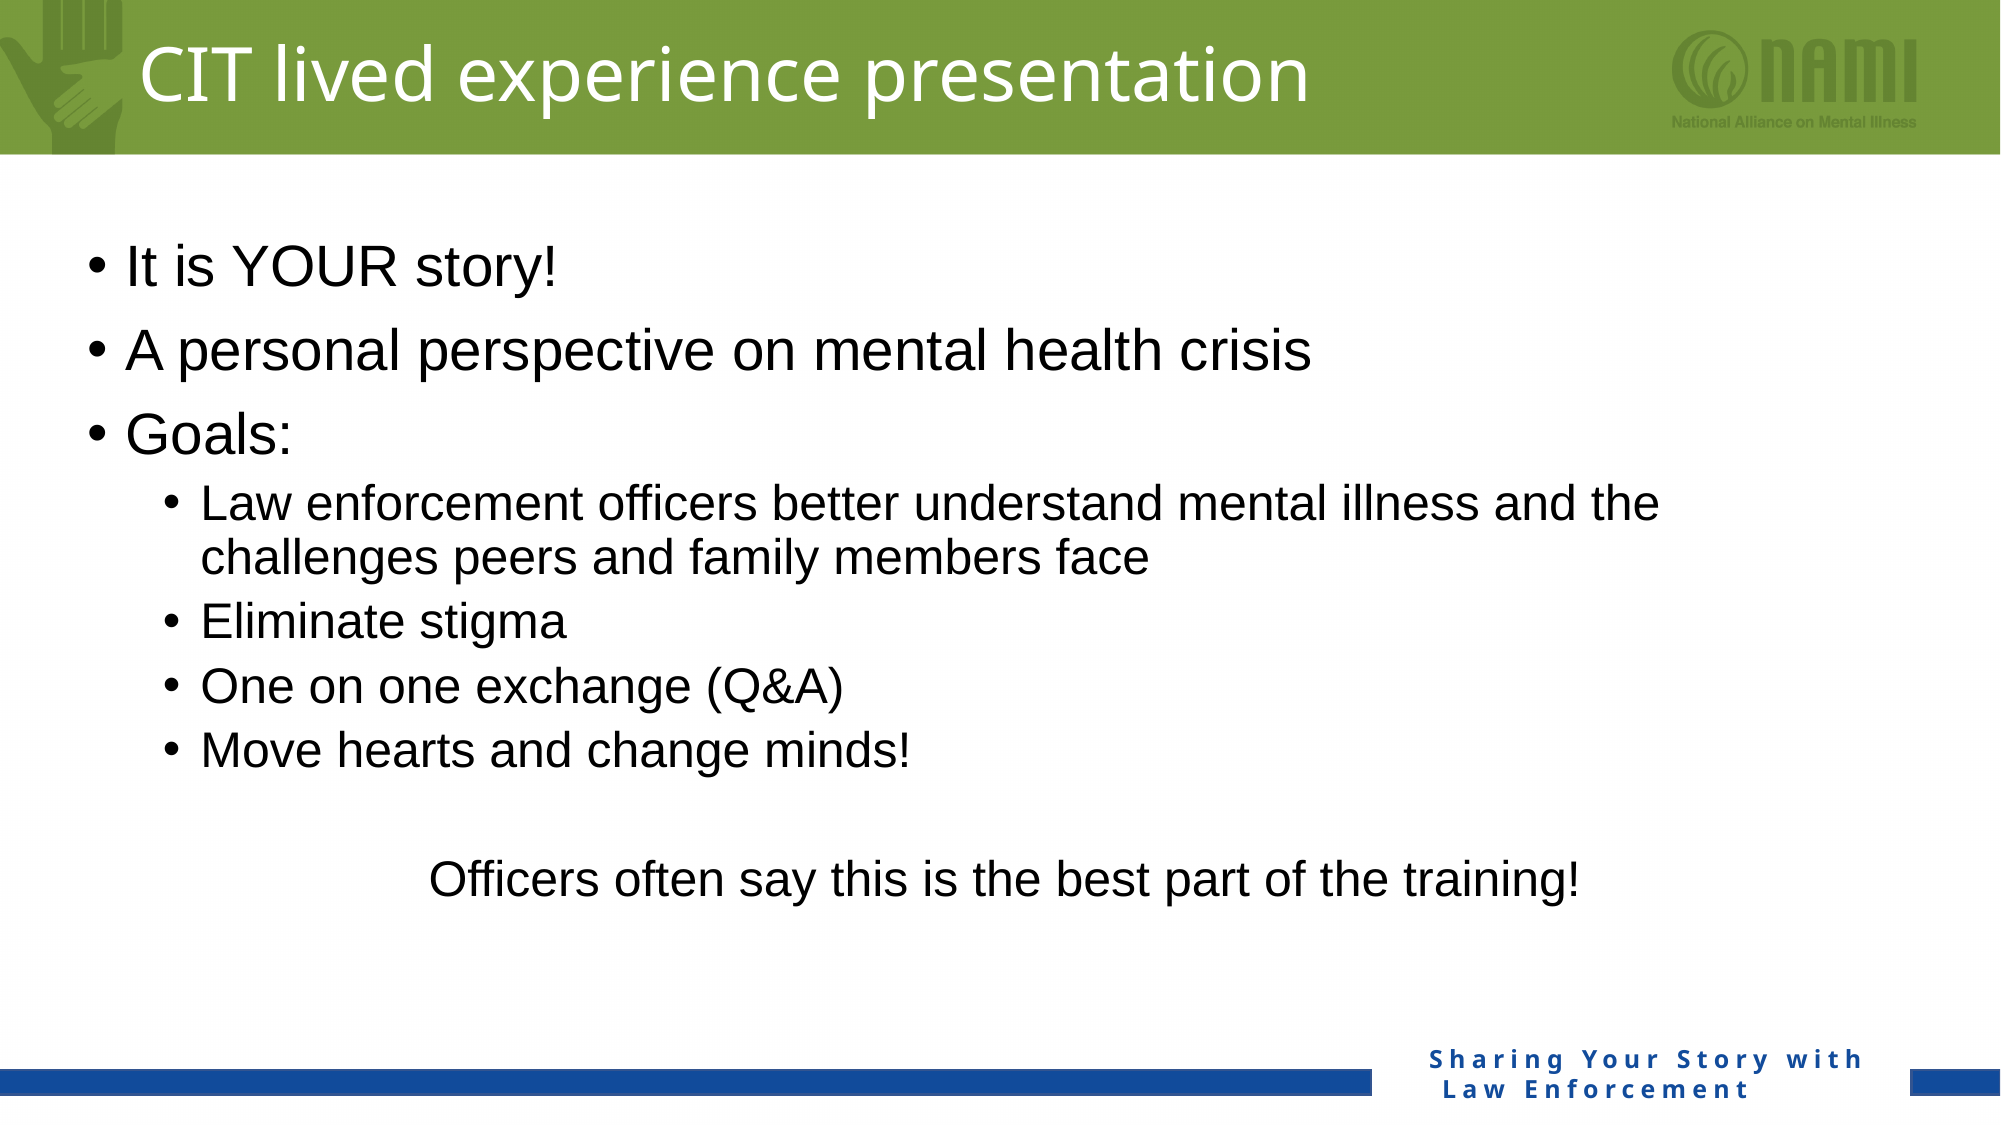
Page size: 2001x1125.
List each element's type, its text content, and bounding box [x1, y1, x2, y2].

picture [0, 0, 2001, 1125]
list It is YOUR story! A personal perspective on mental health crisis Goals: Law enforcement officers better understand mental illness and the challenges peers and family members face Eliminate stigma One on one exchange (Q&A) Move hearts and change minds! Officers often say this is the best part of the training! [72, 229, 1863, 1014]
title CIT lived experience presentation [123, 0, 1914, 155]
footer Sharing Your Story with Law Enforcement [1391, 1043, 1913, 1104]
